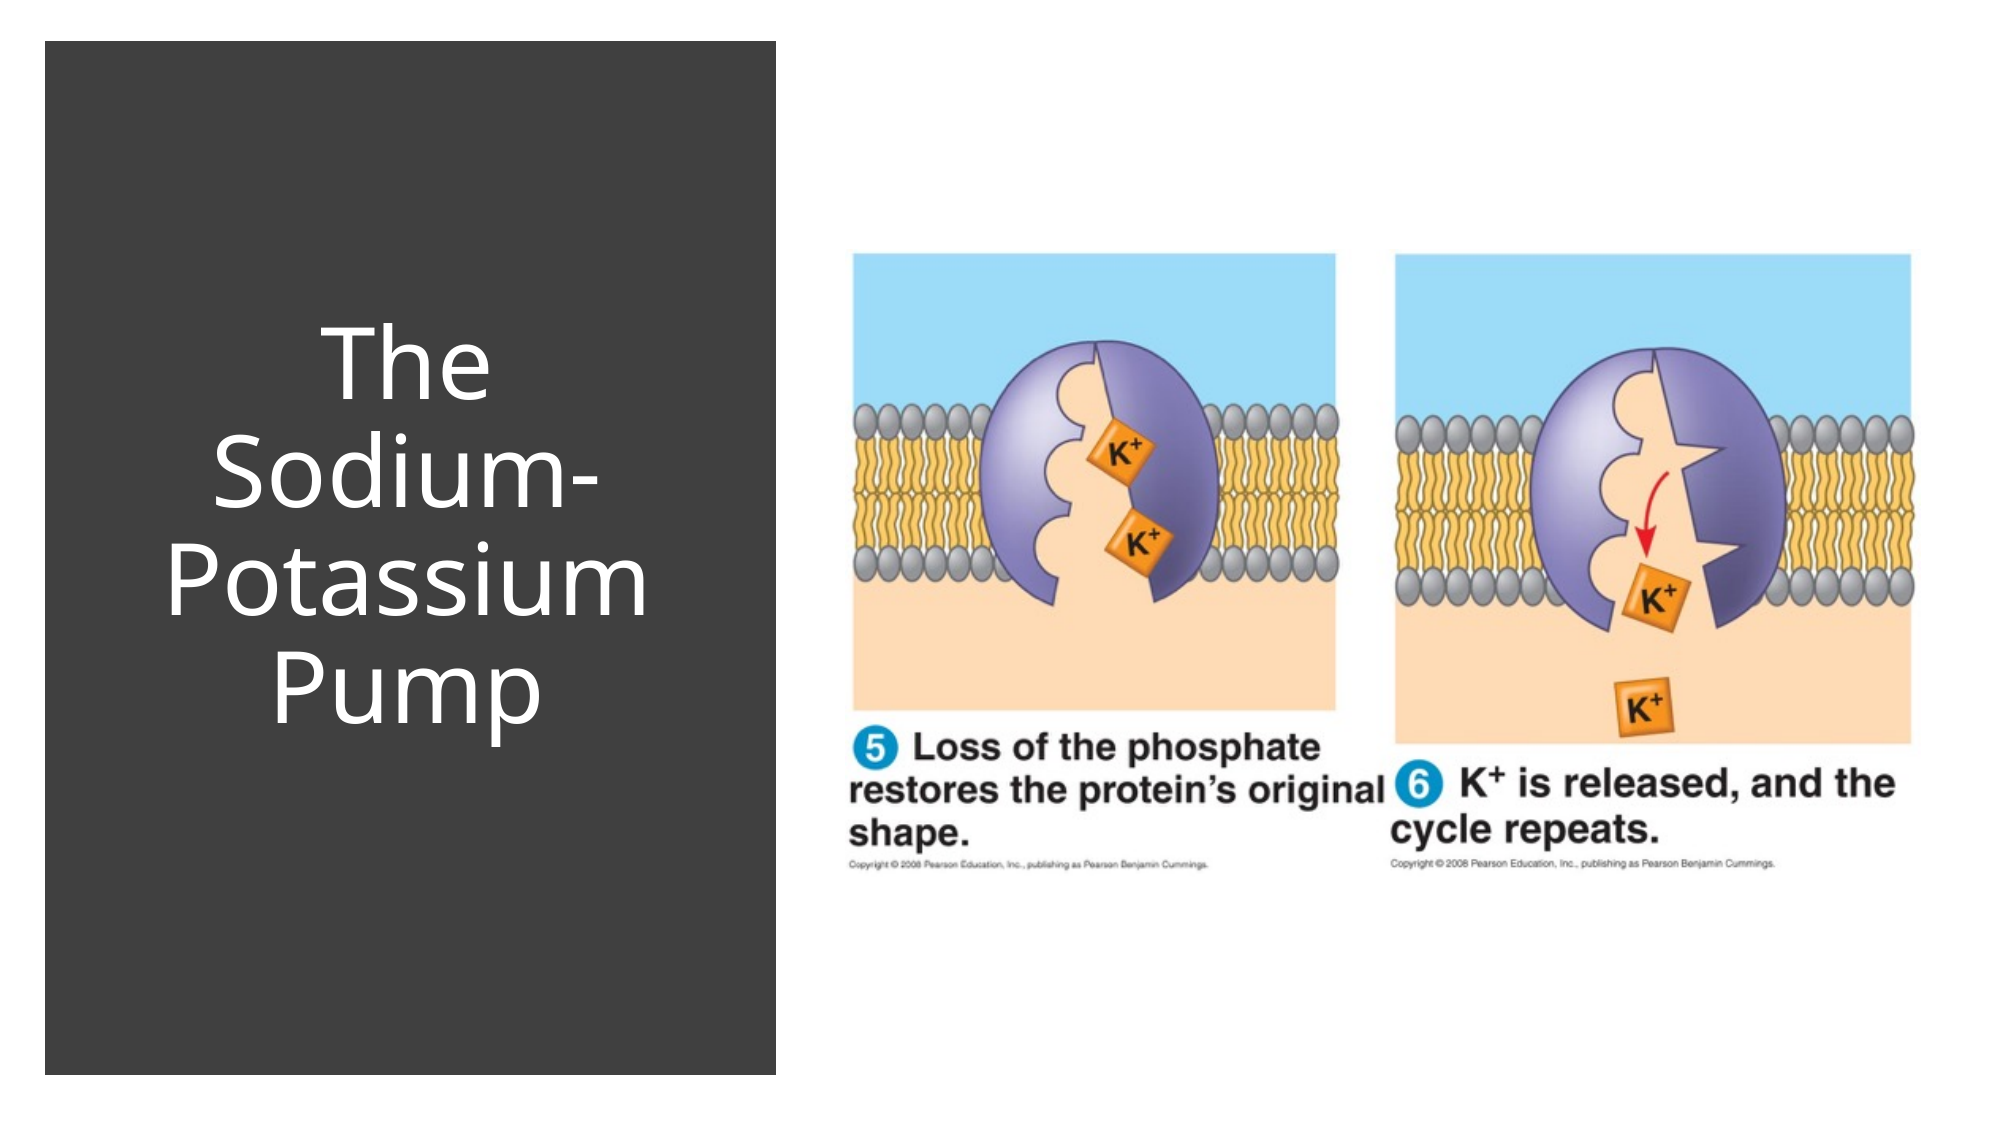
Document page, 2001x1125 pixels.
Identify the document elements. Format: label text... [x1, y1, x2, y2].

text_box [54, 50, 767, 1066]
title The Sodium-Potassium Pump [121, 121, 693, 936]
picture [845, 249, 1921, 877]
